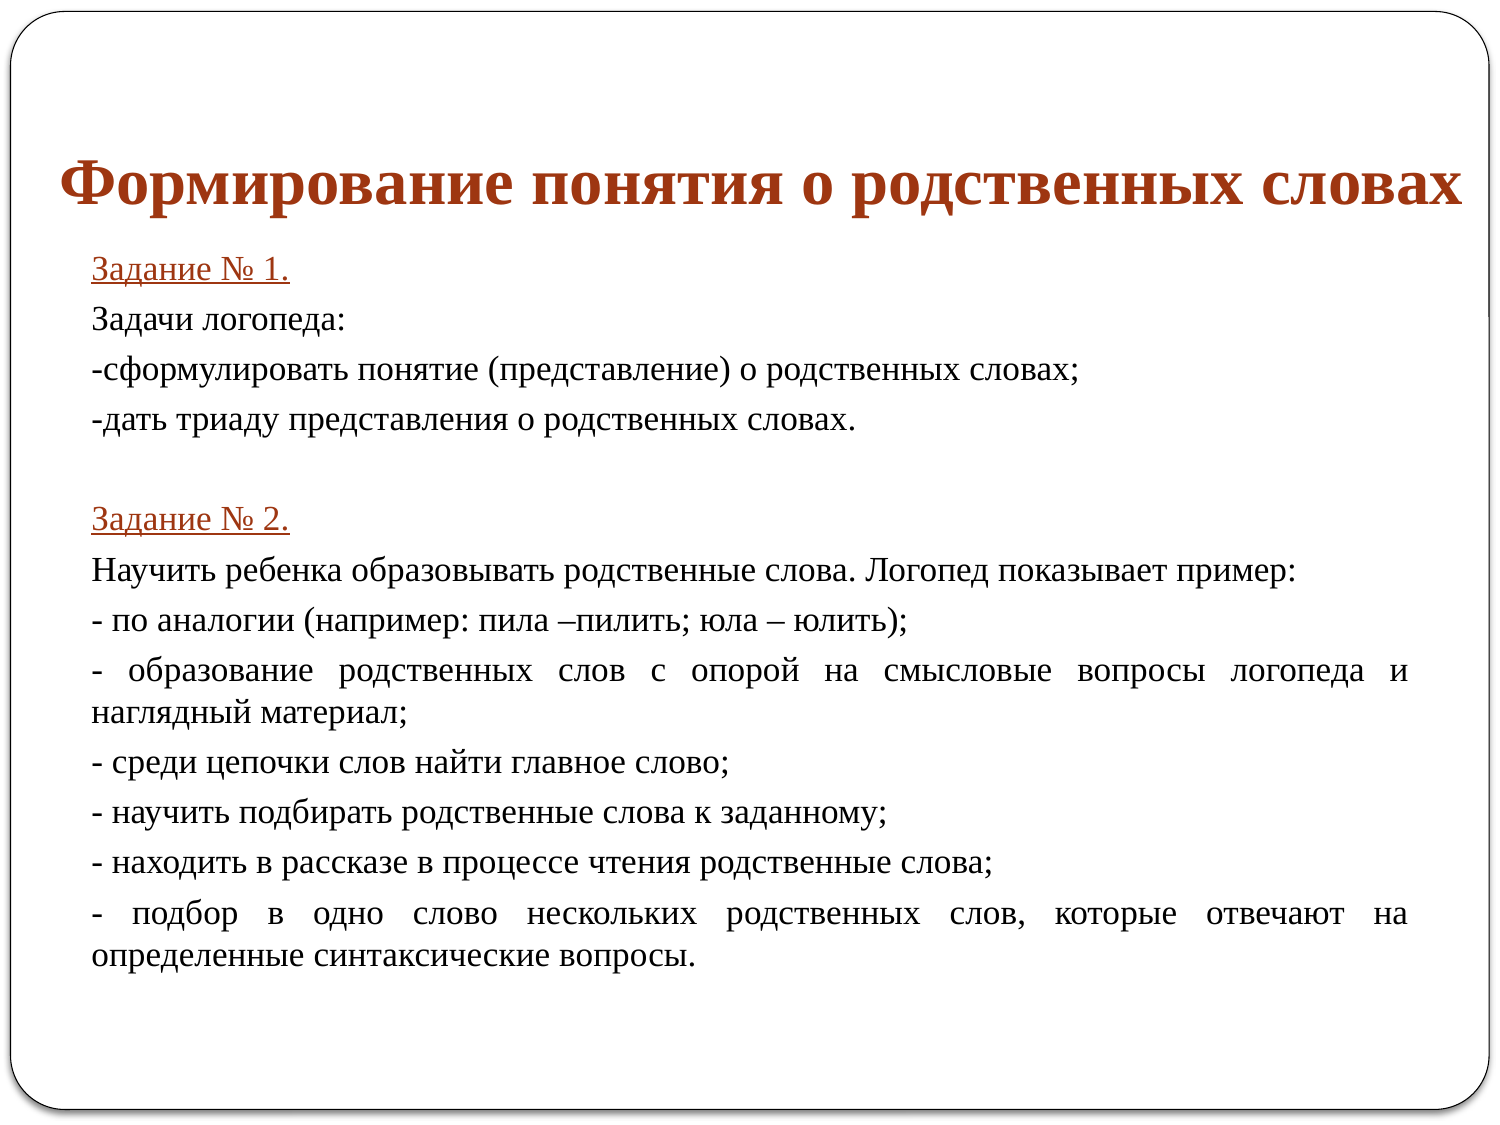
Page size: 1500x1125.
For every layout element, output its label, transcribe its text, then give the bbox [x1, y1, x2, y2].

list Задание № 1. Задачи логопеда: -сформулировать понятие (представление) о родственных словах; -дать триаду представления о родственных словах. Задание № 2. Научить ребенка образовывать родственные слова. Логопед показывает пример: - по аналогии (например: пила –пилить; юла – юлить); - образование родственных слов с опорой на смысловые вопросы логопеда и наглядный материал; - среди цепочки слов найти главное слово; - научить подбирать родственные слова к заданному; - находить в рассказе в процессе чтения родственные слова; - подбор в одно слово нескольких родственных слов, которые отвечают на определенные синтаксические вопросы. [76, 237, 1425, 988]
title Формирование понятия о родственных словах [41, 45, 1483, 233]
